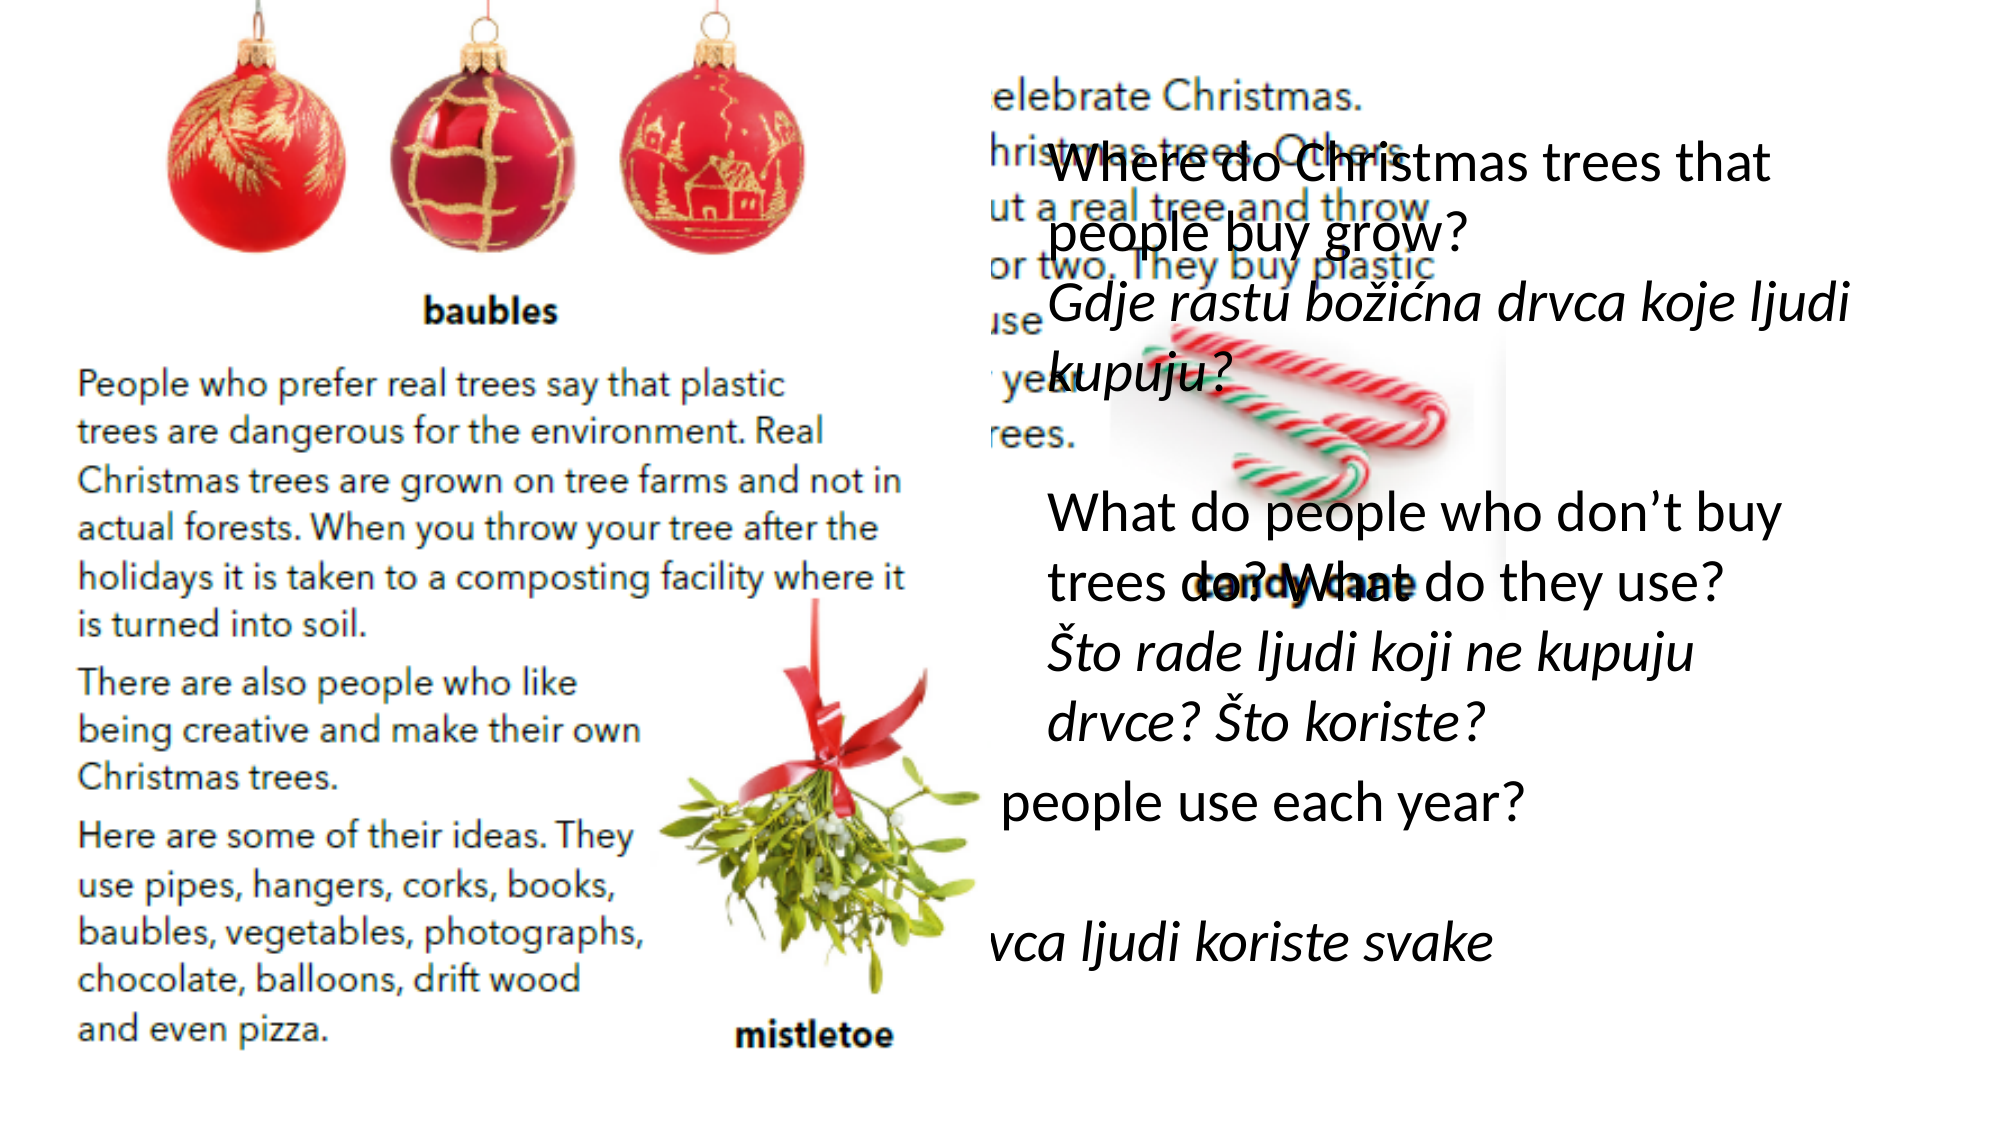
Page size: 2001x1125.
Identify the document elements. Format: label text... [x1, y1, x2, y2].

text_box What two kinds of trees do people use each year? Why? Koje dvije vrste božićnog drvca ljudi koriste svake godine? Zašto? [991, 755, 1648, 1050]
text_box Where do Christmas trees that people buy grow? Gdje rastu božićna drvca koje ljudi kupuju? What do people who don’t buy trees do? What do they use? Što rade ljudi koji ne kupuju drvce? Što koriste? [1033, 116, 1871, 761]
picture [63, 0, 1506, 1092]
